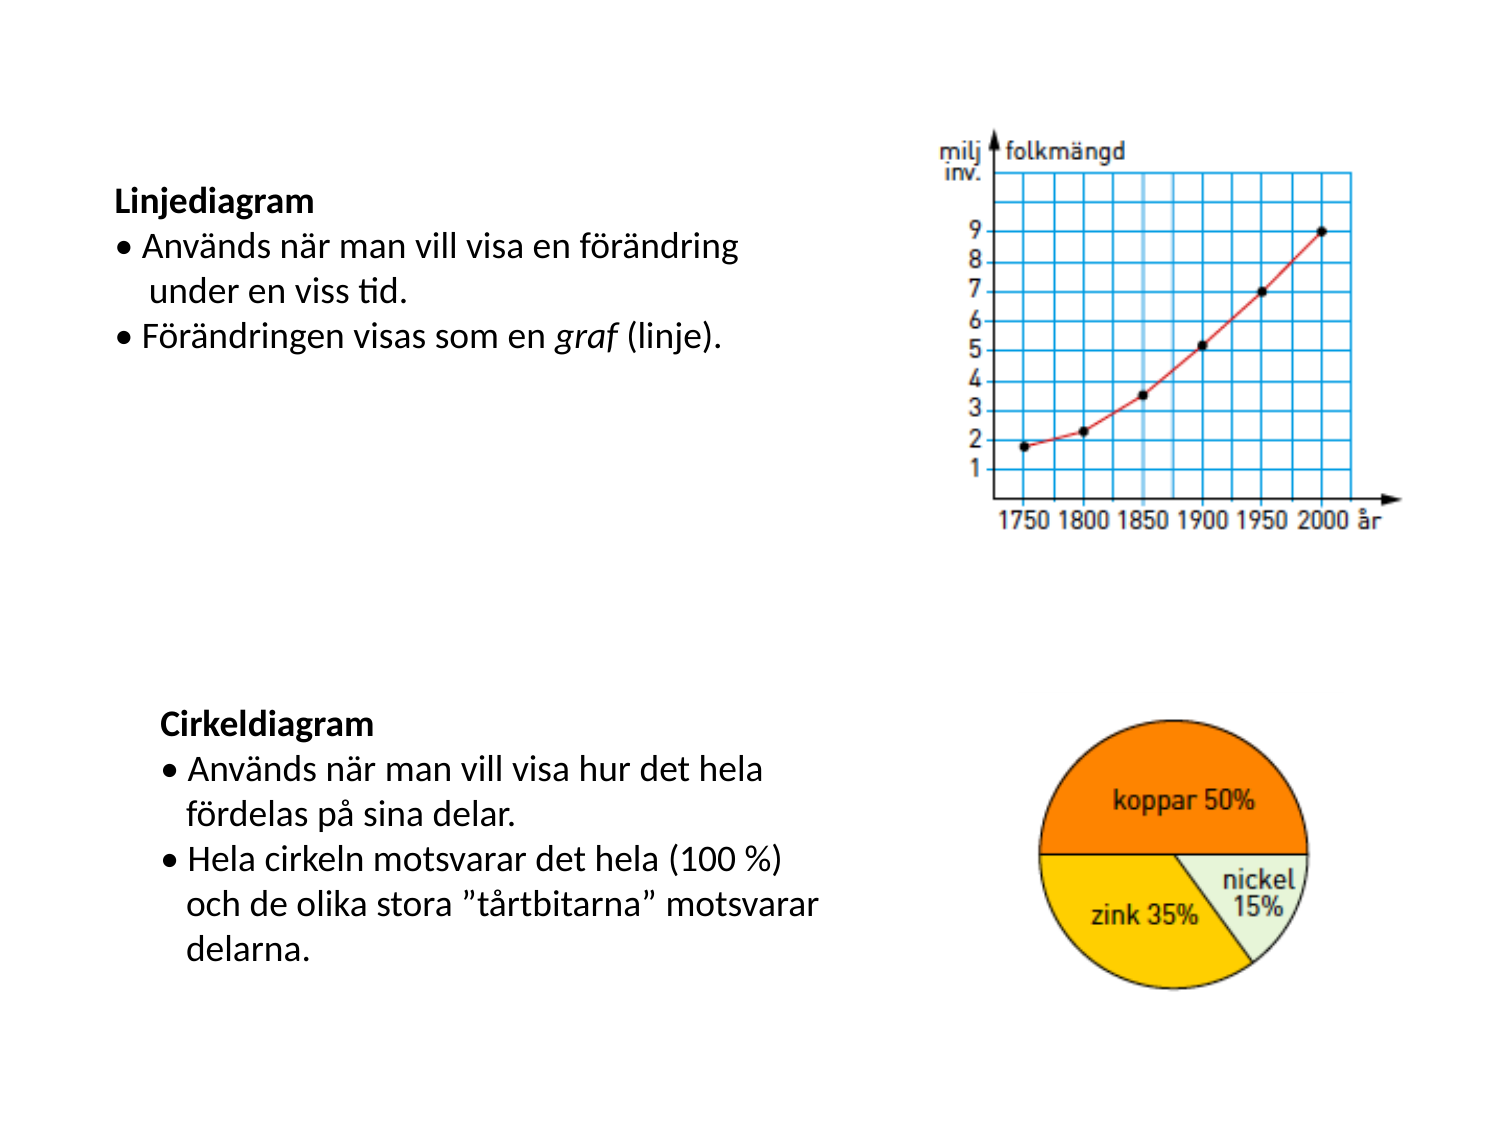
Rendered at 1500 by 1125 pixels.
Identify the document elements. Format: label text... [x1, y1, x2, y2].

text_box Cirkeldiagram • Används när man vill visa hur det hela fördelas på sina delar. • Hela cirkeln motsvarar det hela (100 %) och de olika stora ”tårtbitarna” motsvarar delarna. [145, 691, 896, 977]
picture [935, 114, 1436, 563]
picture [1018, 691, 1344, 997]
text_box Linjediagram • Används när man vill visa en förändring under en viss tid. • Förändringen visas som en graf (linje). [99, 168, 850, 364]
